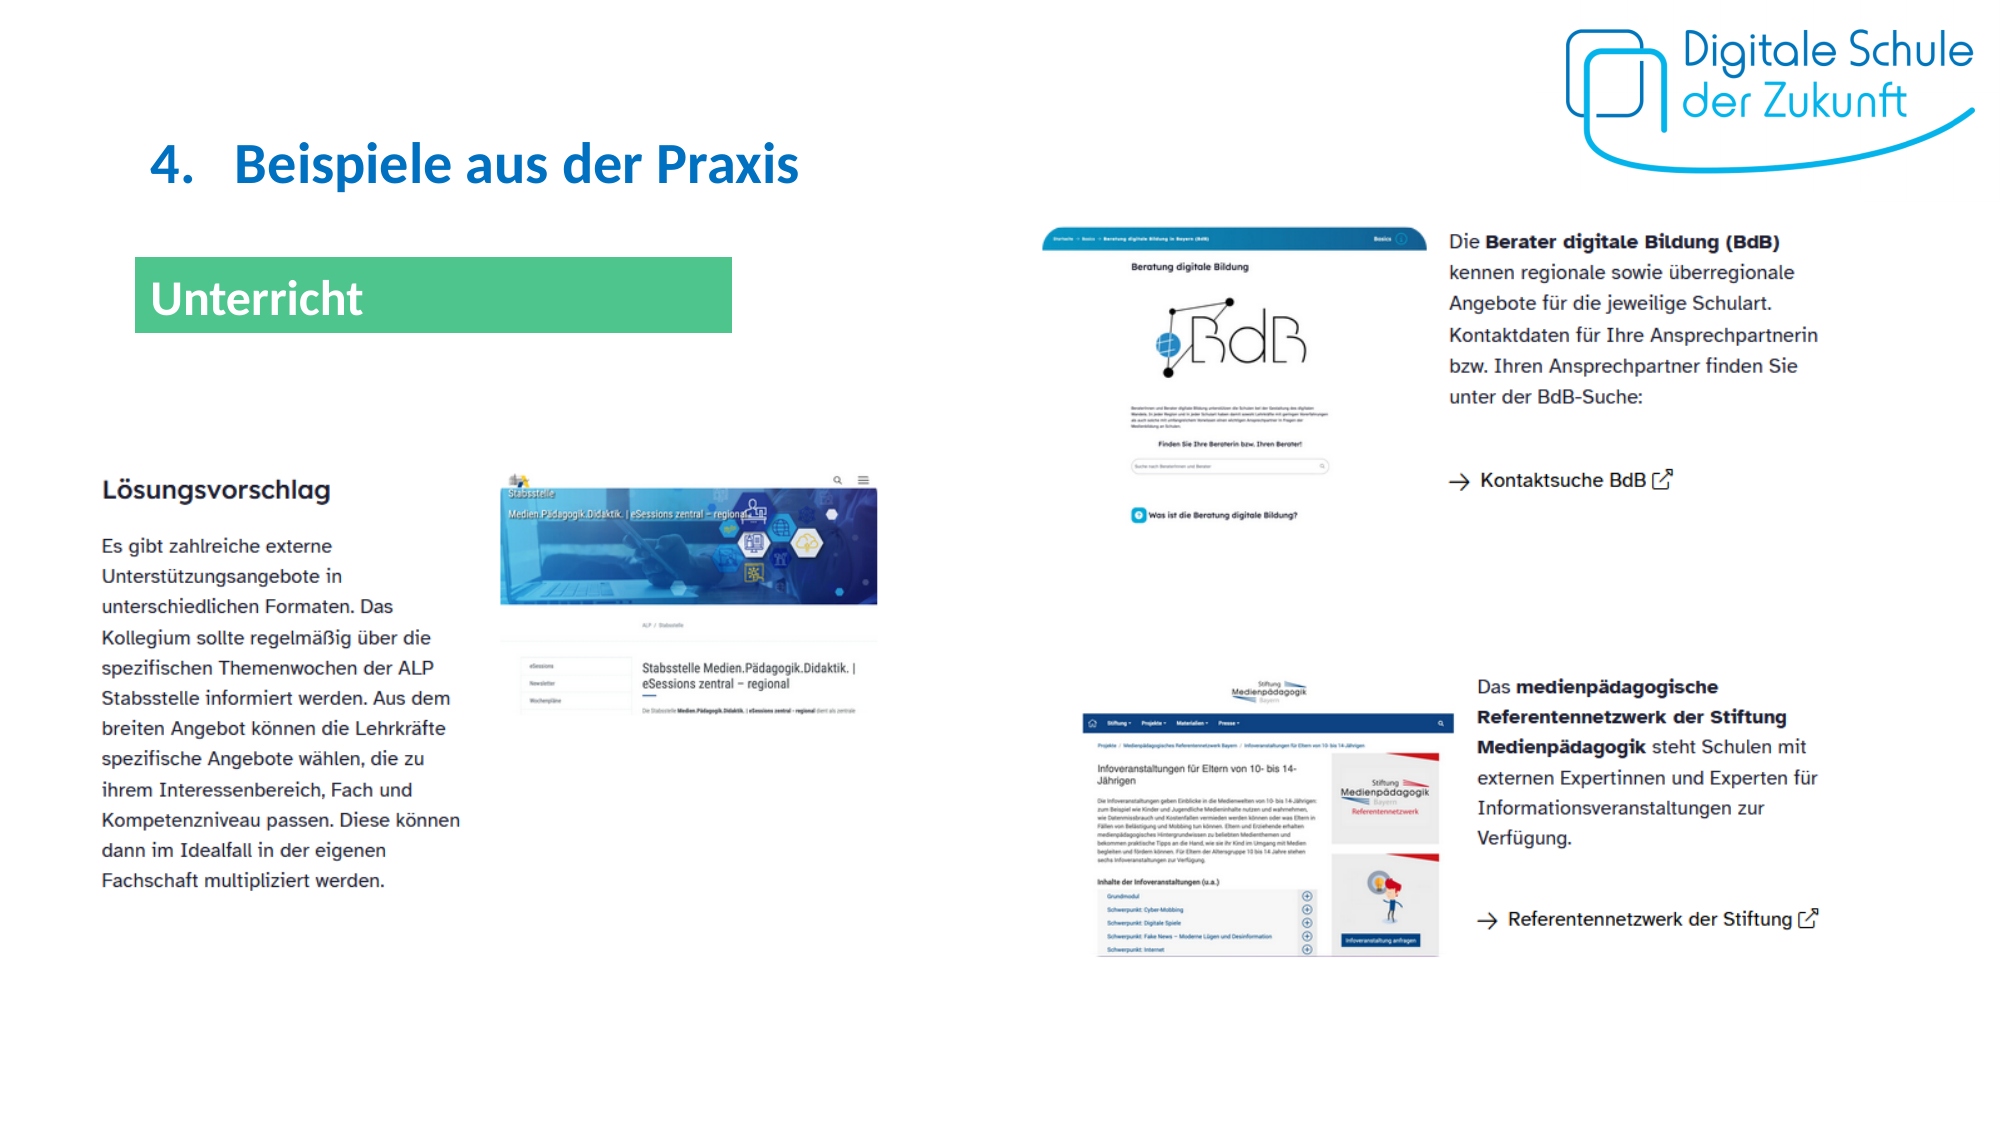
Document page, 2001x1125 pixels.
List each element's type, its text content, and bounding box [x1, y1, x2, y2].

picture [999, 0, 2000, 1027]
list Beispiele aus der Praxis [135, 125, 1529, 222]
picture [66, 451, 910, 935]
text_box Unterricht [135, 257, 732, 333]
